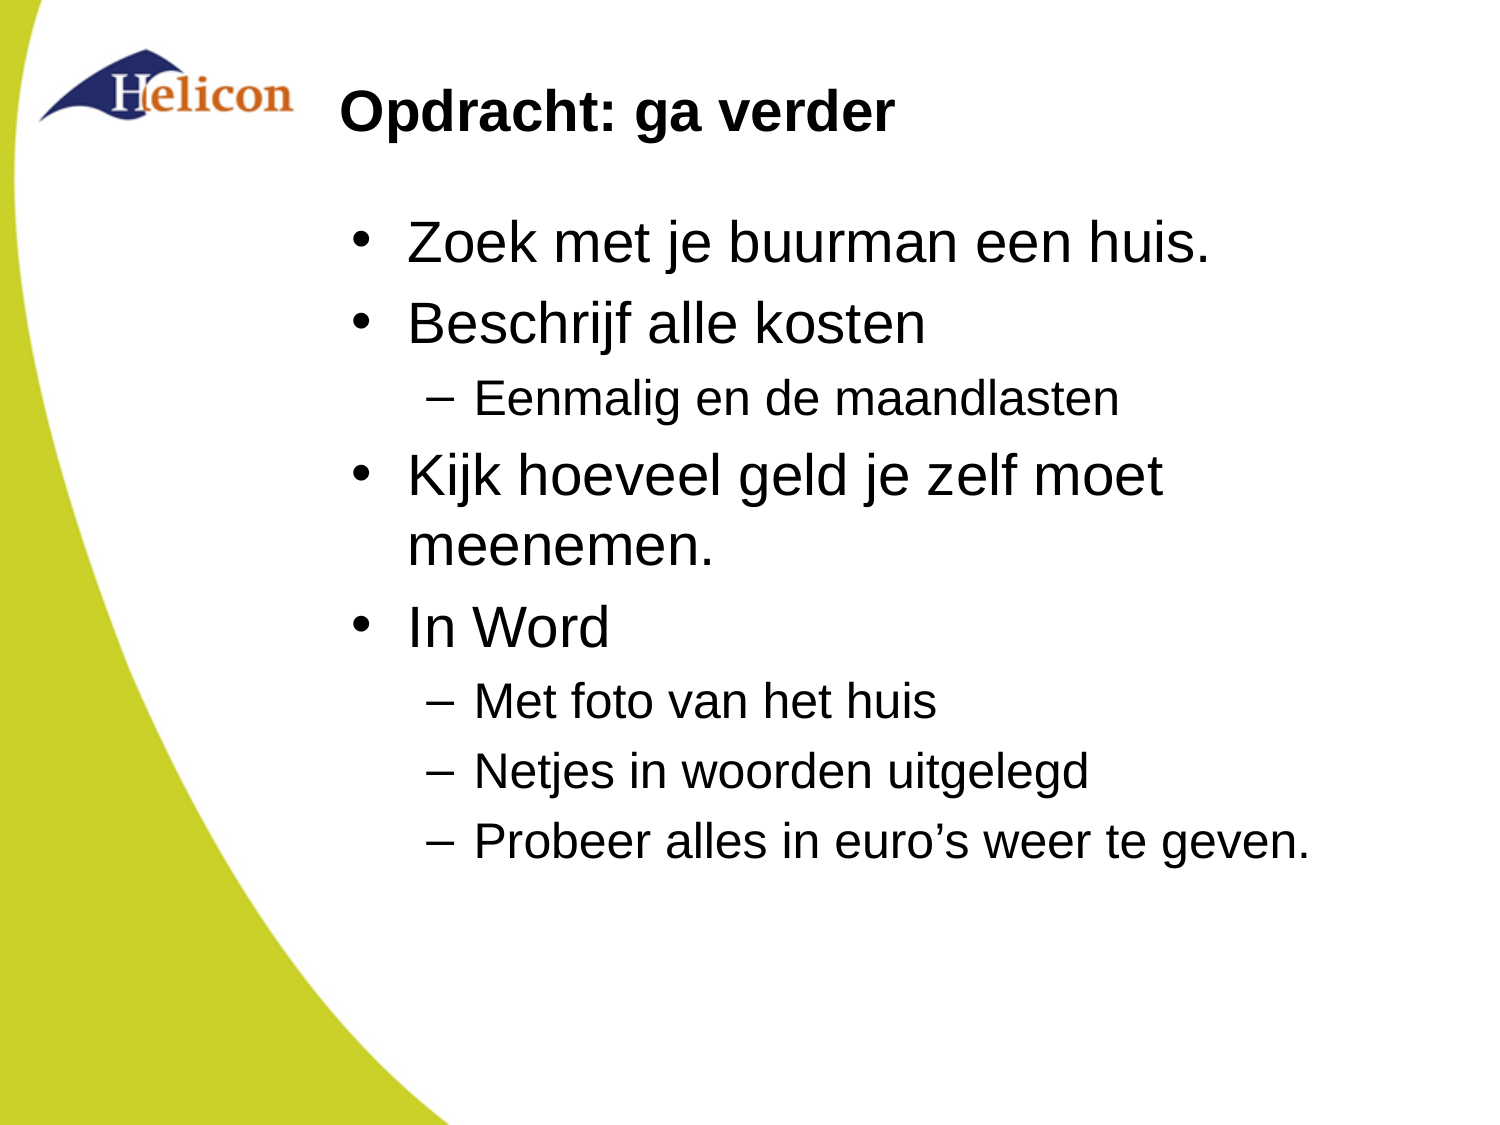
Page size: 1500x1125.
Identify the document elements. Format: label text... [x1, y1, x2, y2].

list Zoek met je buurman een huis. Beschrijf alle kosten Eenmalig en de maandlasten Kijk hoeveel geld je zelf moet meenemen. In Word Met foto van het huis Netjes in woorden uitgelegd Probeer alles in euro’s weer te geven. [336, 196, 1425, 1005]
picture [0, 0, 1500, 1125]
title Opdracht: ga verder [324, 54, 1415, 161]
